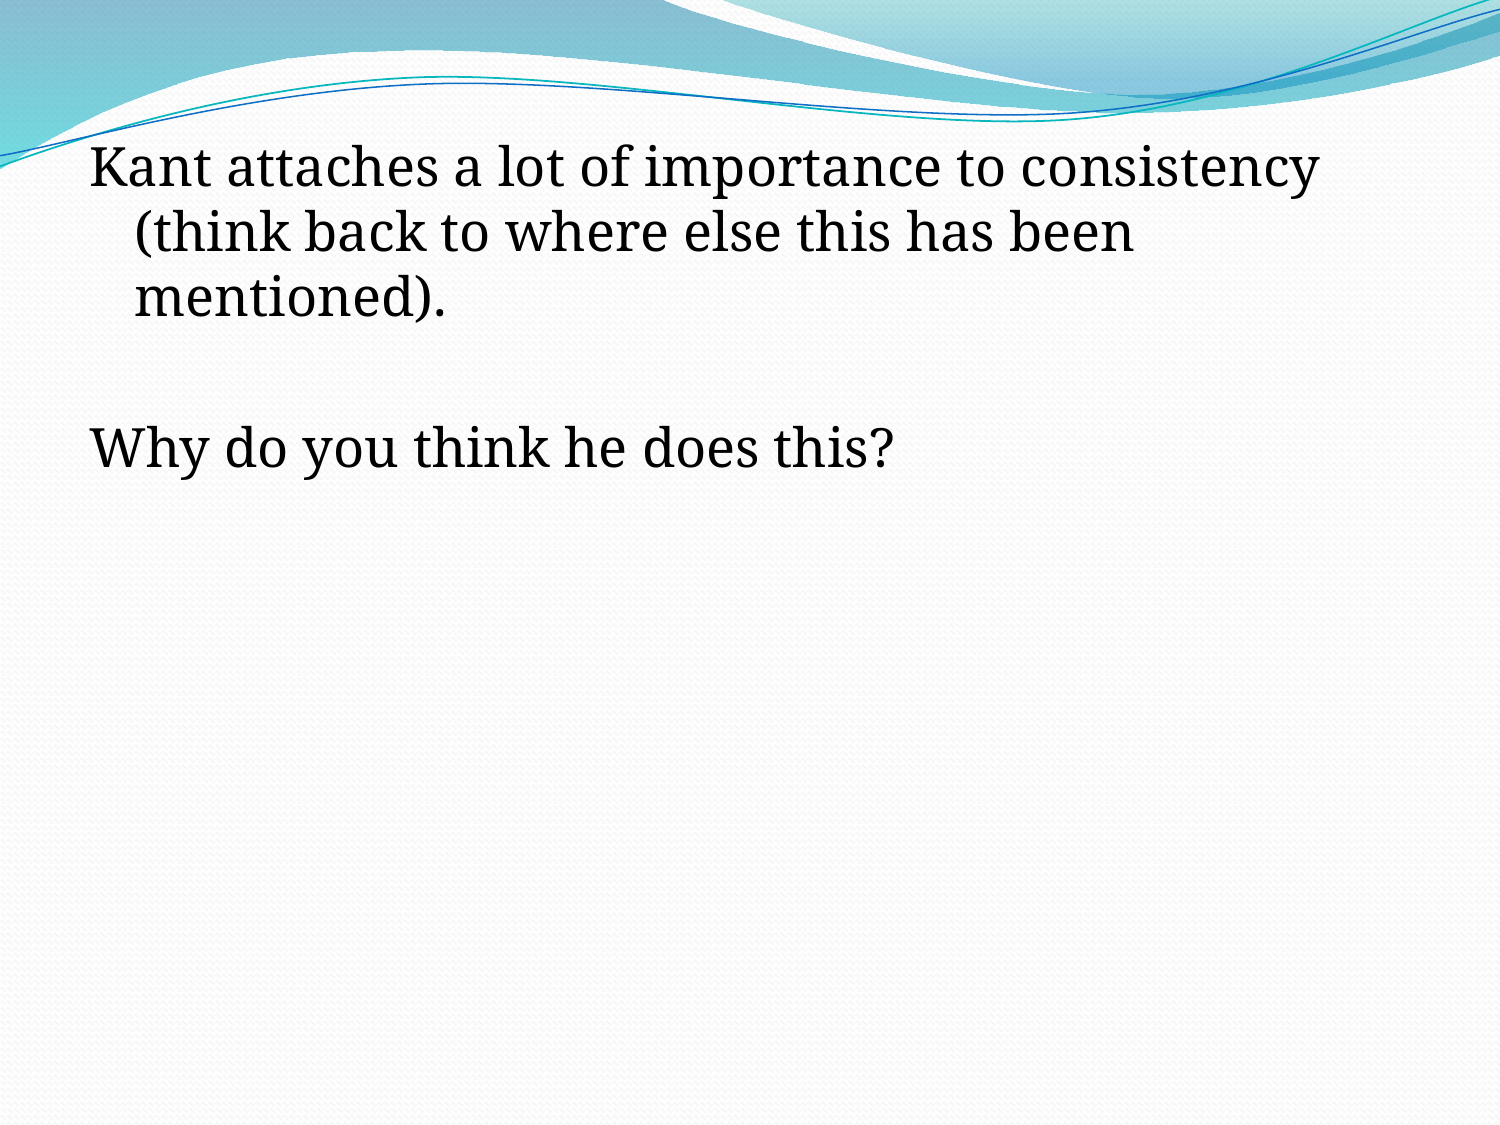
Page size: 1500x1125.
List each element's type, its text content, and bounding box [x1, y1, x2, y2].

list Kant attaches a lot of importance to consistency (think back to where else this has been mentioned). Why do you think he does this? [75, 125, 1425, 845]
